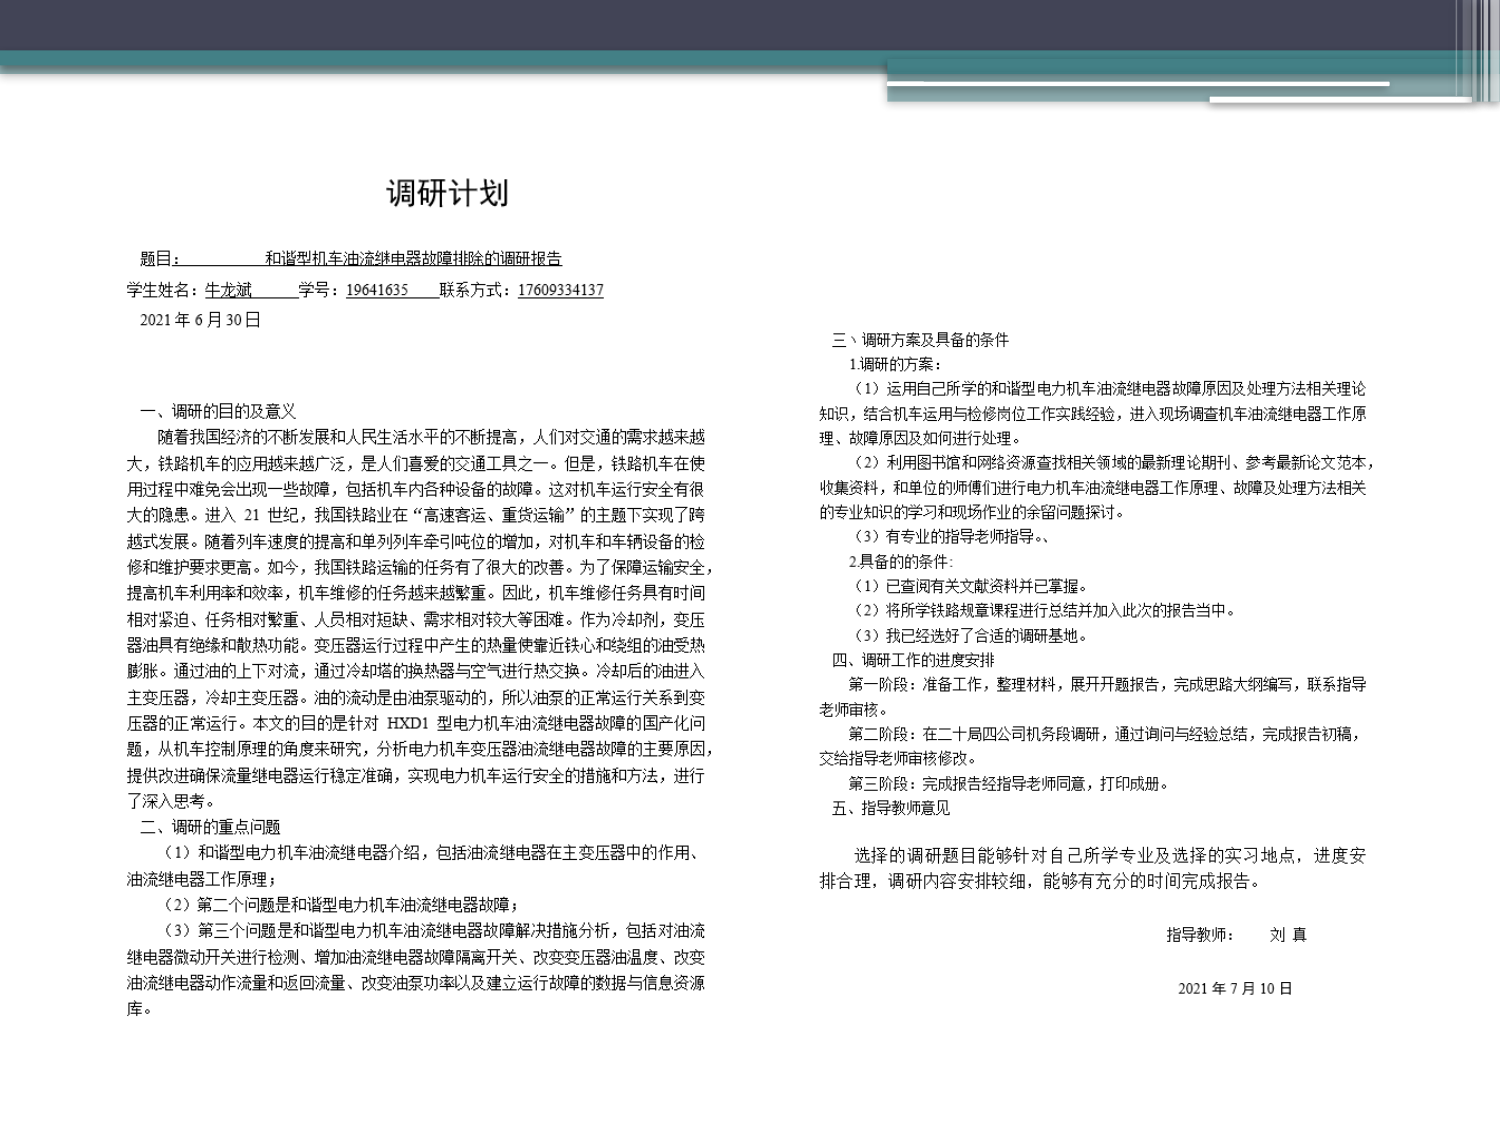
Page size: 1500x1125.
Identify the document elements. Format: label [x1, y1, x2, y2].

picture [76, 136, 1429, 1037]
